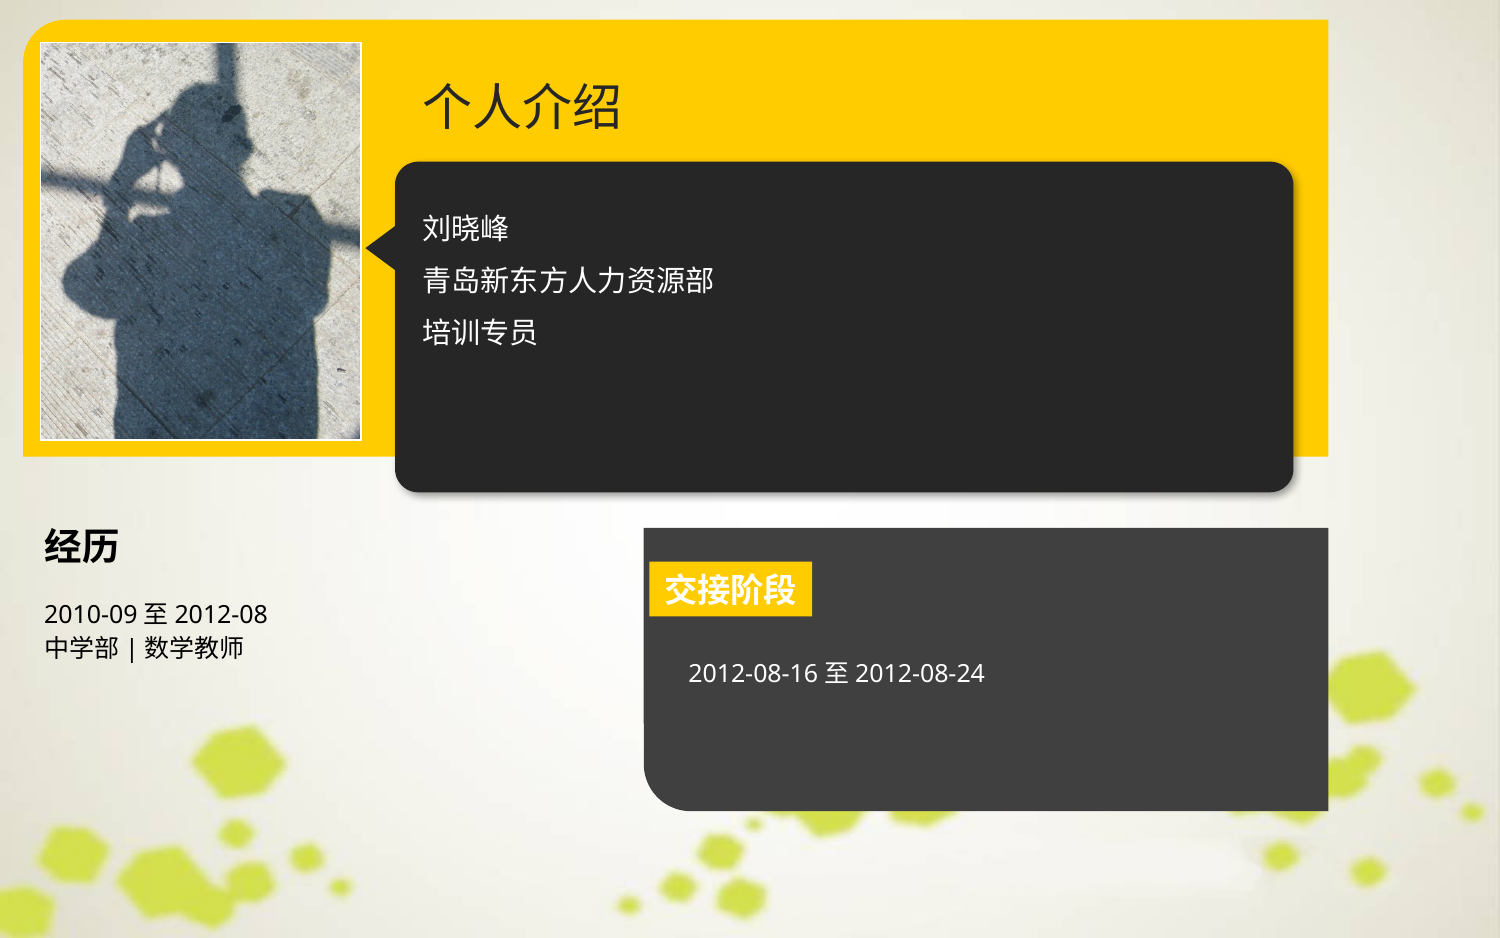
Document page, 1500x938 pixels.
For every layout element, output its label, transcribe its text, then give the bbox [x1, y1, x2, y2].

text_box 2012-08-16至2012-08-24 [673, 645, 1276, 695]
text_box 交接阶段 [649, 561, 813, 617]
text_box 2010-09至2012-08 中学部|数学教师 [29, 586, 632, 670]
text_box [20, 17, 1331, 459]
text_box 个人介绍 [407, 68, 1117, 144]
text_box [365, 161, 1294, 493]
picture [0, 0, 1500, 938]
text_box [641, 525, 1331, 814]
text_box 经历 [29, 515, 135, 576]
